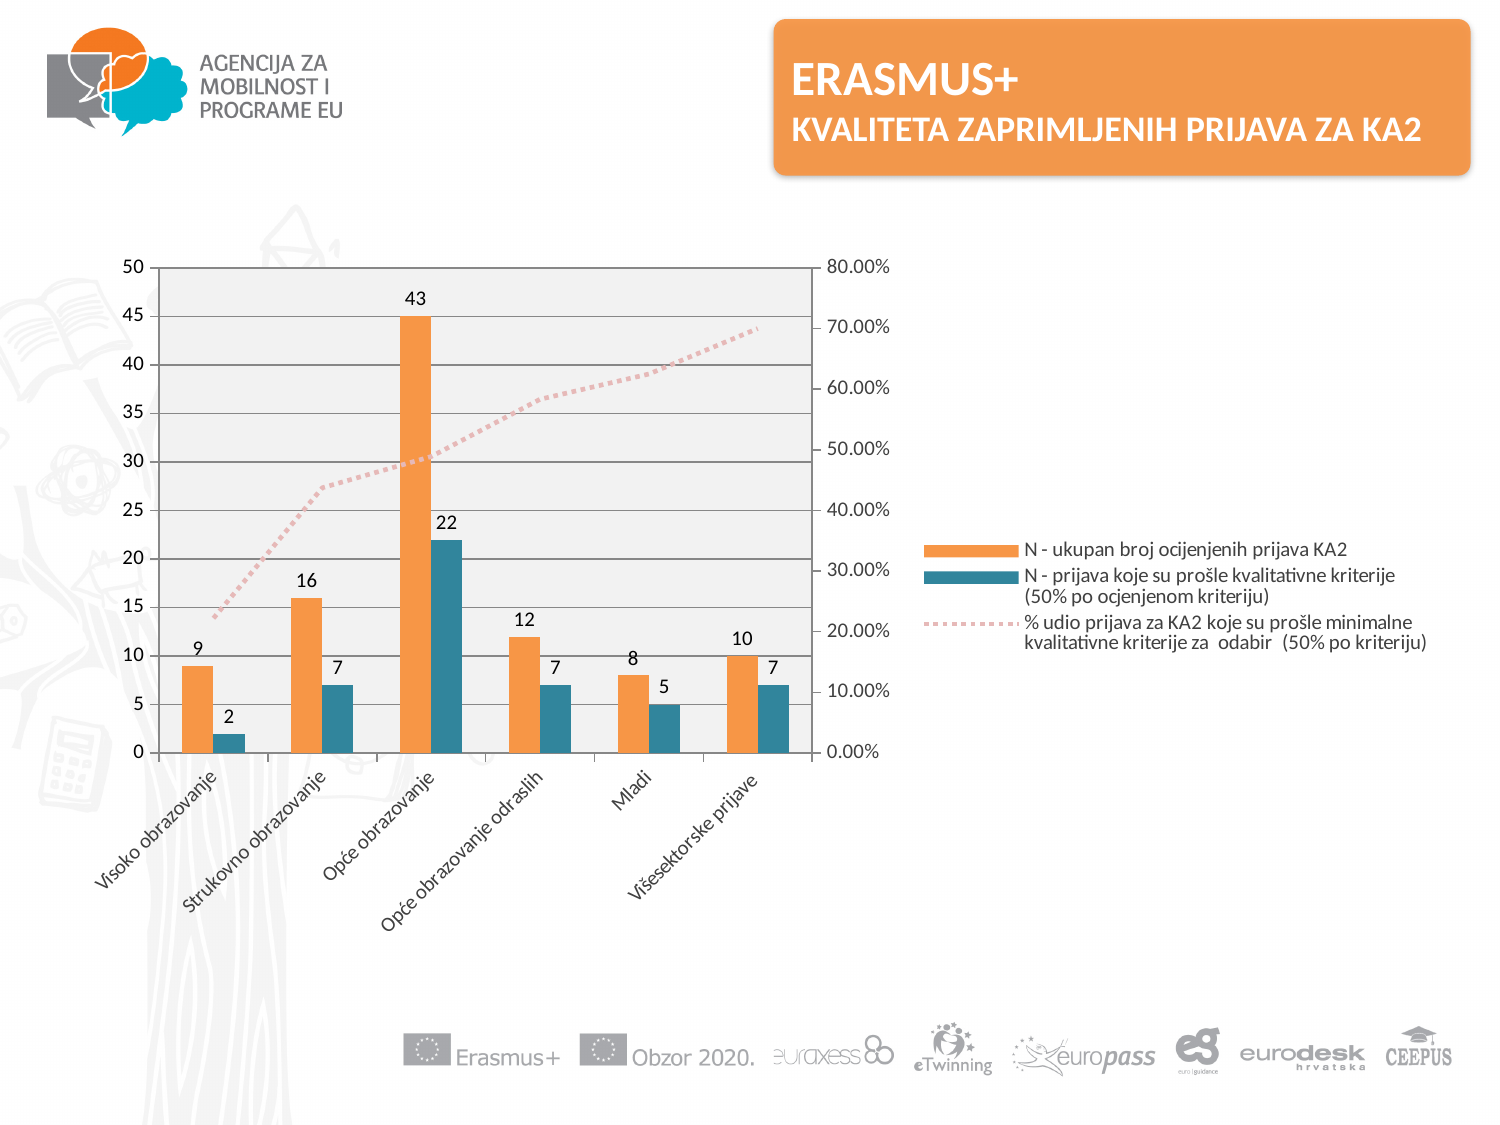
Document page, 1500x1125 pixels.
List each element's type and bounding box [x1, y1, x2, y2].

picture [0, 0, 1500, 1125]
chart [64, 243, 1448, 953]
